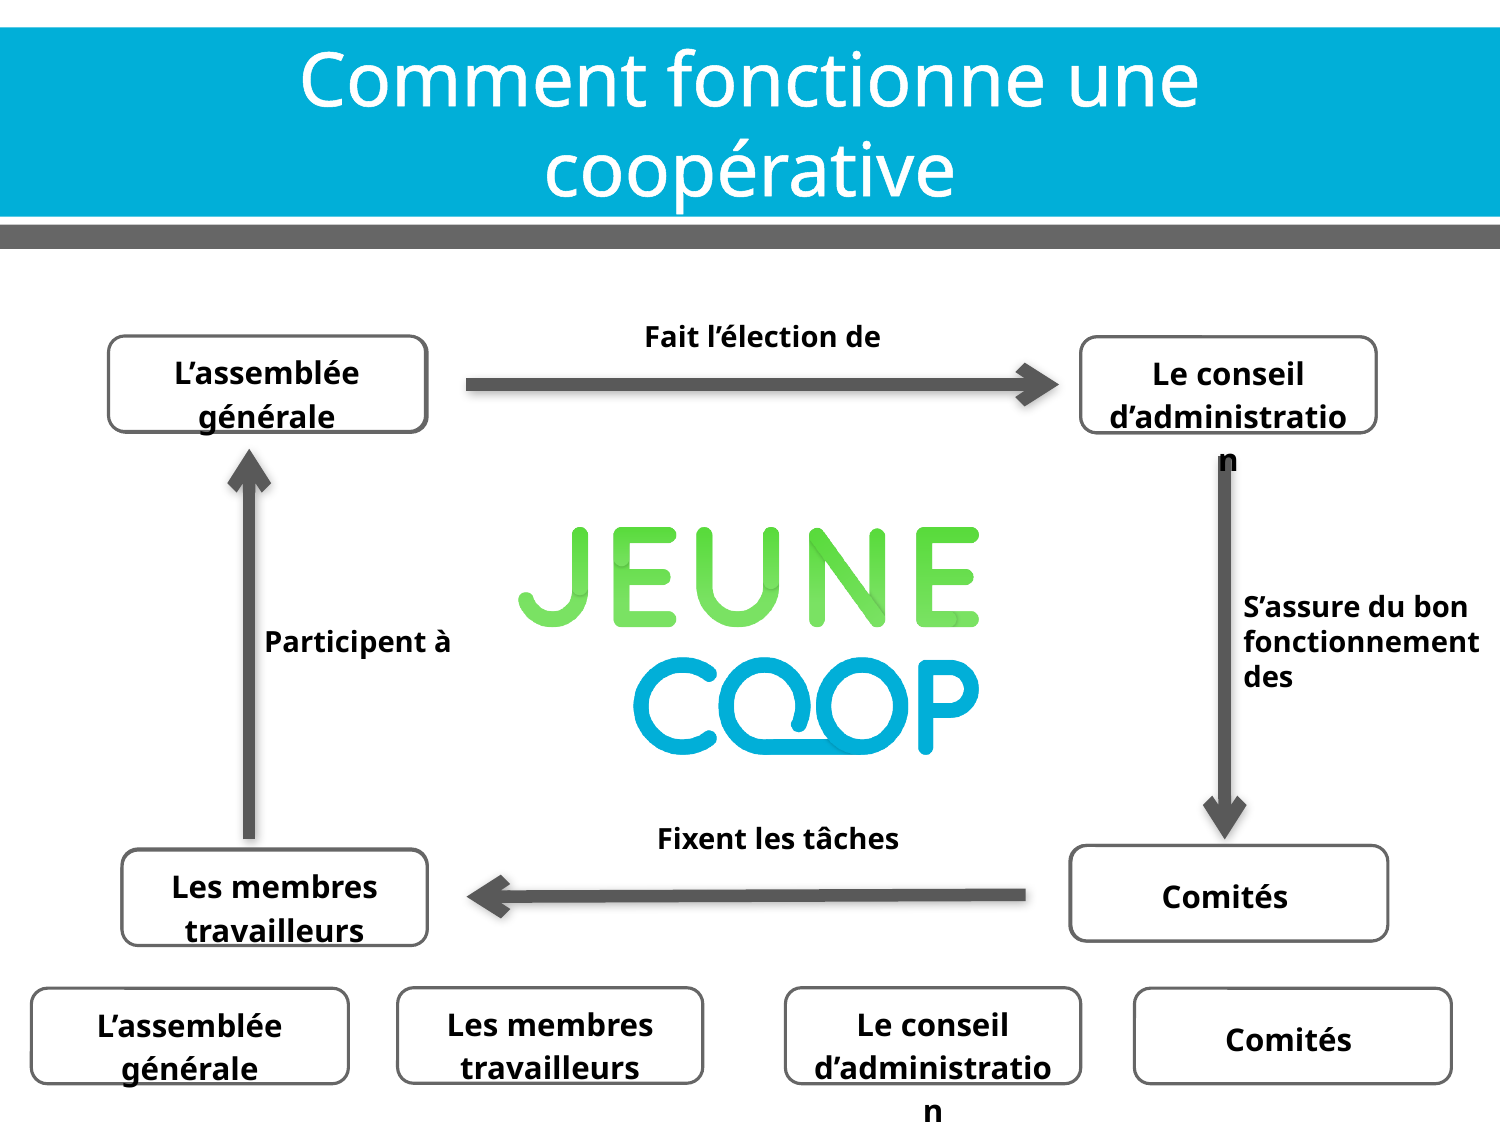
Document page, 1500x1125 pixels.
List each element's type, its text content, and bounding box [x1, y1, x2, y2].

text_box Comités [1134, 988, 1452, 1084]
text_box Fait l’élection de [584, 310, 941, 363]
text_box Comités [1070, 845, 1388, 941]
text_box L’assemblée générale [108, 335, 426, 432]
text_box [0, 0, 1500, 74]
text_box Participent à [249, 432, 606, 849]
text_box L’assemblée générale [31, 988, 349, 1084]
text_box S’assure du bon fonctionnement des [1228, 432, 1500, 850]
text_box Les membres travailleurs [122, 849, 428, 946]
text_box Les membres travailleurs [397, 987, 703, 1084]
picture [497, 502, 1003, 786]
text_box Le conseil d’administration [1080, 336, 1377, 433]
text_box Le conseil d’administration [785, 987, 1081, 1084]
title Comment fonctionne une coopérative [75, 76, 1425, 213]
text_box Fixent les tâches [600, 813, 957, 866]
